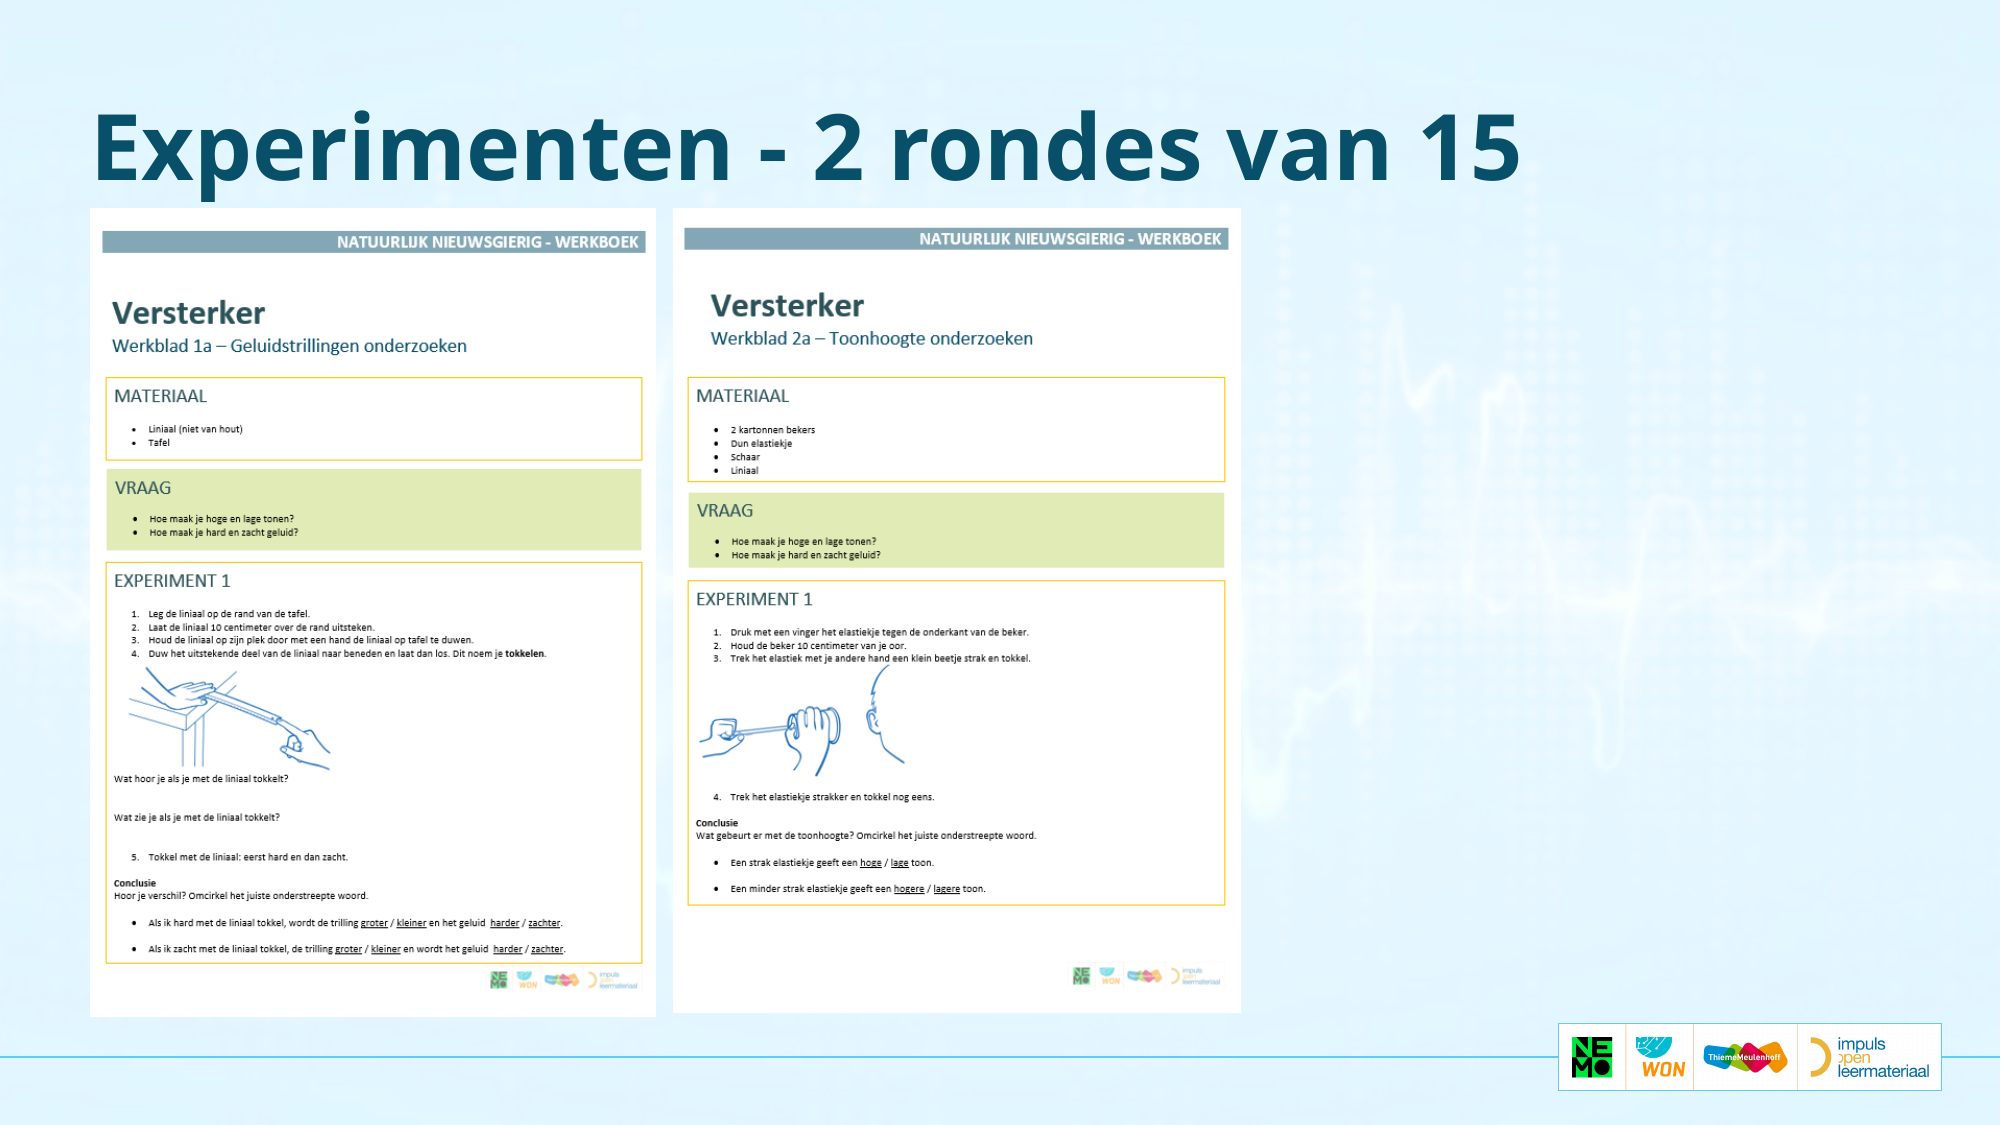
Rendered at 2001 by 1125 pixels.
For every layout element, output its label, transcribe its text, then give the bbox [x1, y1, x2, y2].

picture [673, 208, 1241, 1013]
picture [90, 208, 656, 1017]
picture [1559, 1024, 1941, 1090]
title Experimenten - 2 rondes van 15 minuten [90, 89, 1910, 247]
